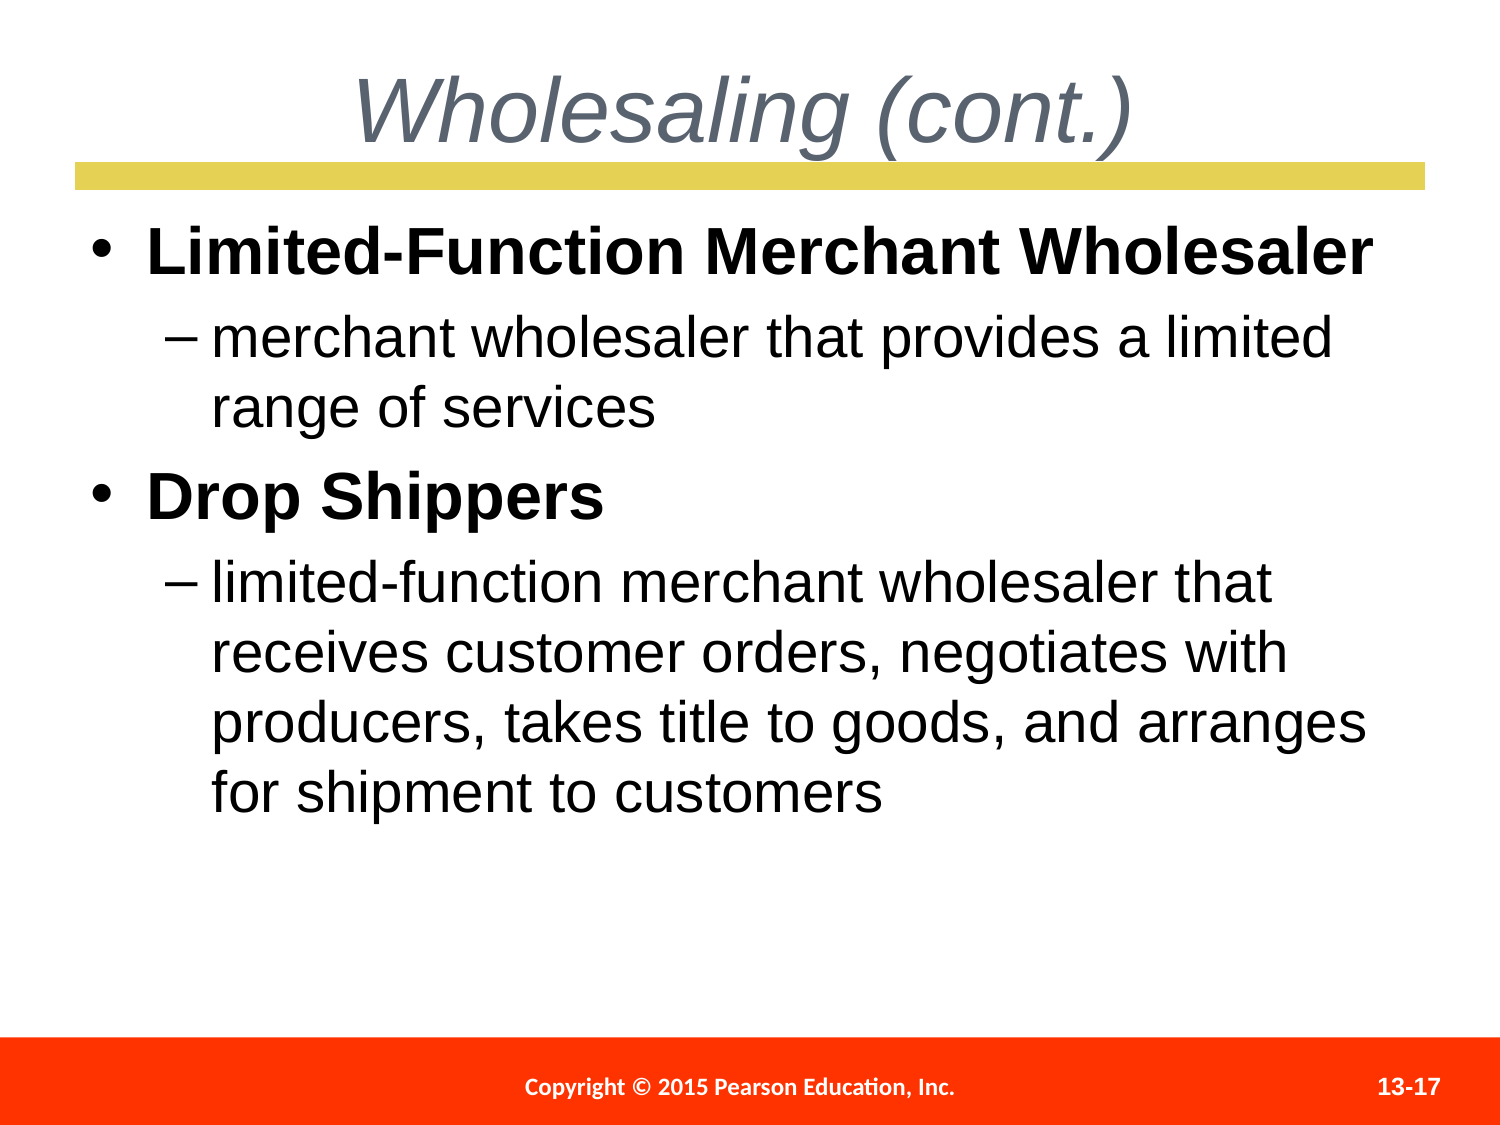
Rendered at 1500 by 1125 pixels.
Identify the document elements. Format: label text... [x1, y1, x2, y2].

list Limited-Function Merchant Wholesaler merchant wholesaler that provides a limited range of services Drop Shippers limited-function merchant wholesaler that receives customer orders, negotiates with producers, takes title to goods, and arranges for shipment to customers [74, 199, 1426, 1006]
title Wholesaling (cont.) [49, 12, 1438, 201]
